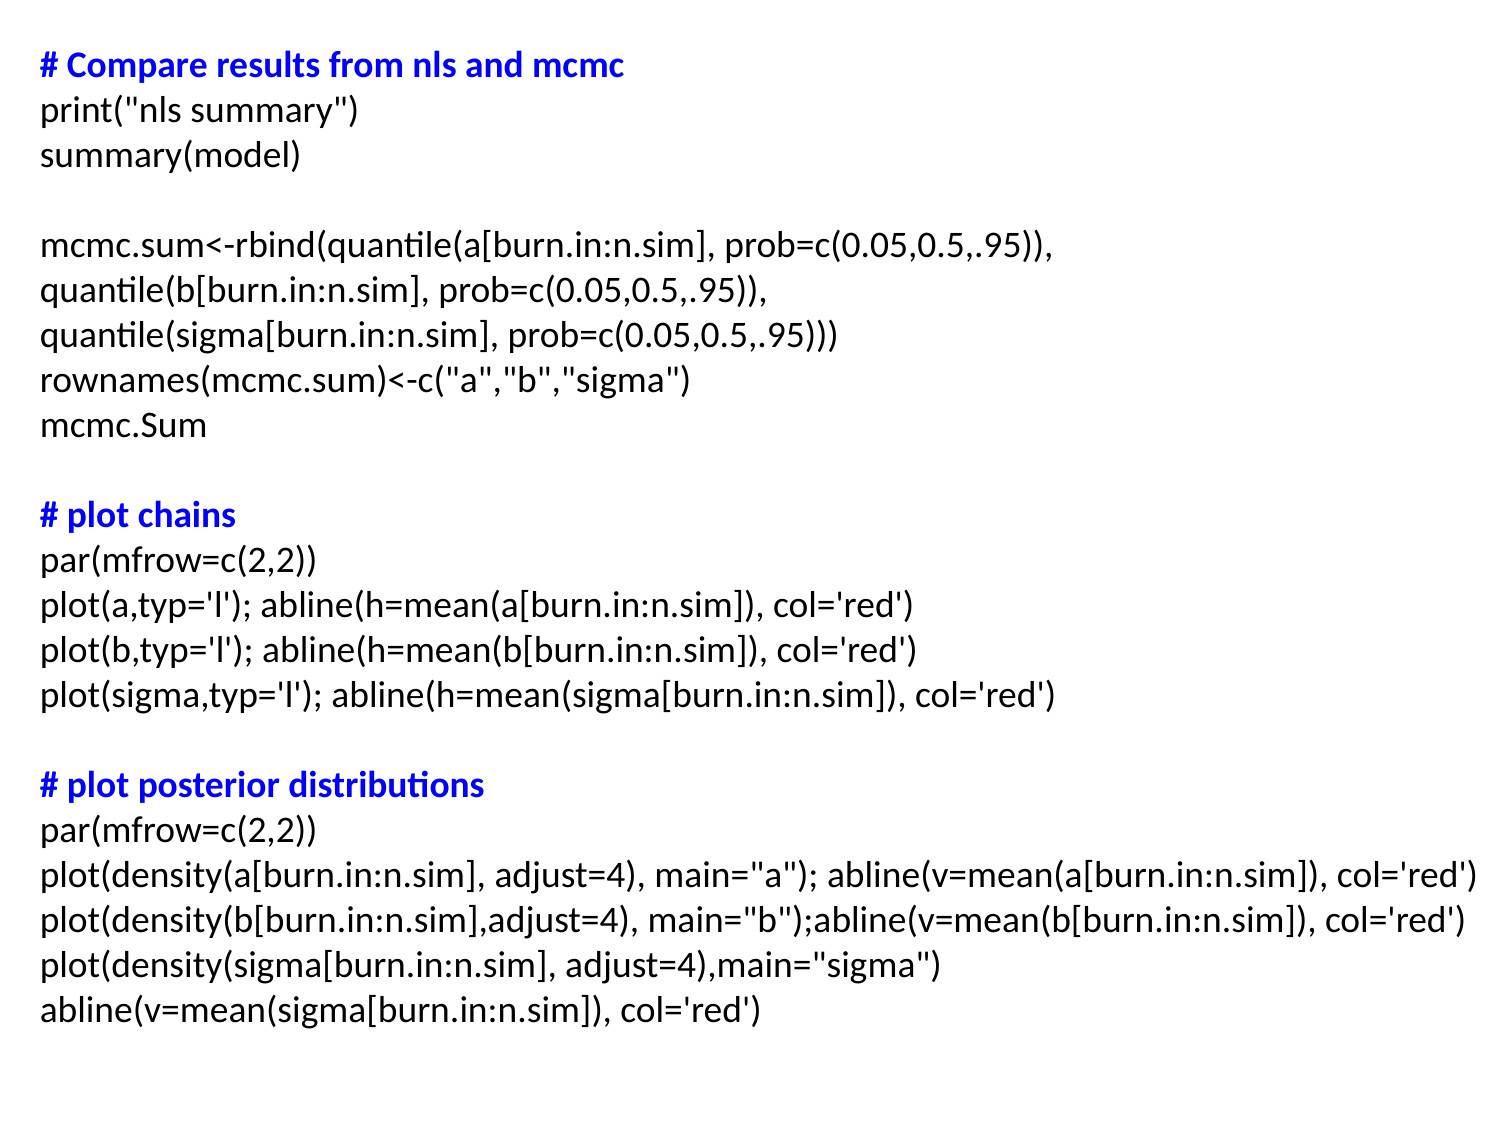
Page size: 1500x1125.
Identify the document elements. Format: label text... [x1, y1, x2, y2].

text_box # Compare results from nls and mcmc print("nls summary") summary(model) mcmc.sum<-rbind(quantile(a[burn.in:n.sim], prob=c(0.05,0.5,.95)), quantile(b[burn.in:n.sim], prob=c(0.05,0.5,.95)), quantile(sigma[burn.in:n.sim], prob=c(0.05,0.5,.95))) rownames(mcmc.sum)<-c("a","b","sigma") mcmc.Sum # plot chains par(mfrow=c(2,2)) plot(a,typ='l'); abline(h=mean(a[burn.in:n.sim]), col='red') plot(b,typ='l'); abline(h=mean(b[burn.in:n.sim]), col='red') plot(sigma,typ='l'); abline(h=mean(sigma[burn.in:n.sim]), col='red') # plot posterior distributions par(mfrow=c(2,2)) plot(density(a[burn.in:n.sim], adjust=4), main="a"); abline(v=mean(a[burn.in:n.sim]), col='red') plot(density(b[burn.in:n.sim],adjust=4), main="b");abline(v=mean(b[burn.in:n.sim]), col='red') plot(density(sigma[burn.in:n.sim], adjust=4),main="sigma") abline(v=mean(sigma[burn.in:n.sim]), col='red') [24, 32, 1500, 1125]
